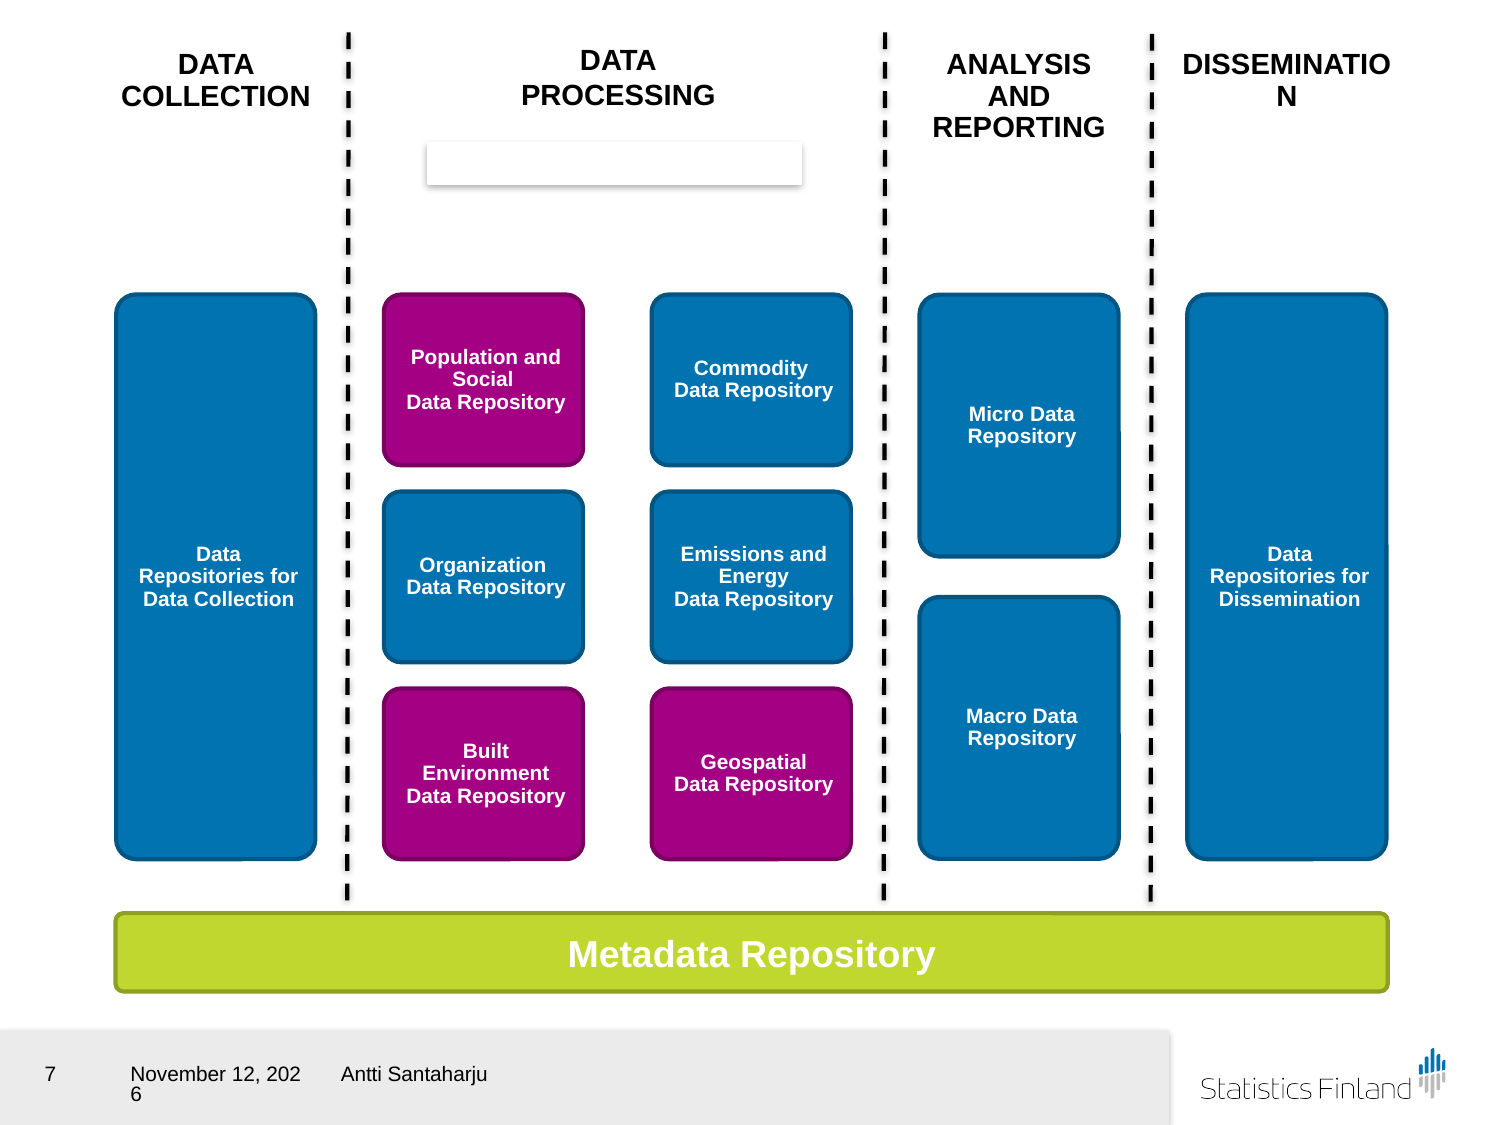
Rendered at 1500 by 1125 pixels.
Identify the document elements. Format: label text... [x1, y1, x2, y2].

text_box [888, 33, 1150, 903]
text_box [1153, 33, 1413, 903]
slide_number 7 [0, 1042, 116, 1103]
footer Antti Santaharju [325, 1042, 801, 1103]
text_box Metadata Repository [113, 911, 1390, 994]
picture [1201, 1048, 1446, 1099]
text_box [90, 33, 344, 903]
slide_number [116, 1042, 325, 1103]
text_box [351, 33, 881, 903]
